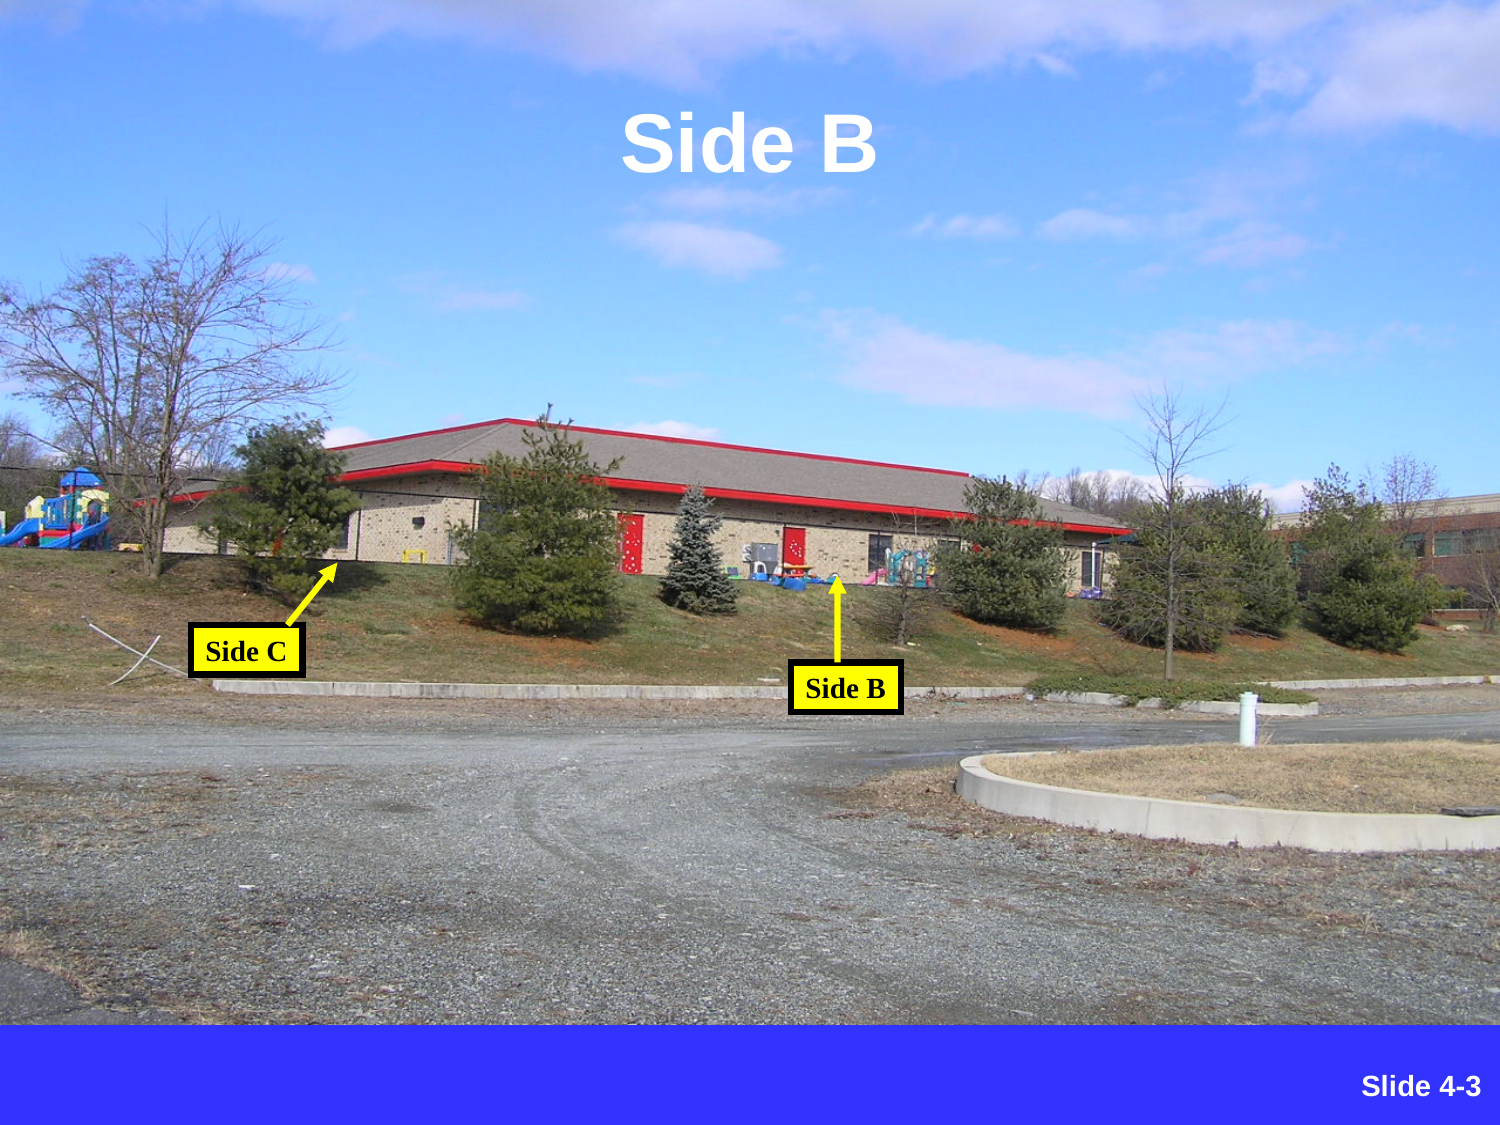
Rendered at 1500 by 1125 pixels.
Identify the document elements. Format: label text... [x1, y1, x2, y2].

picture [0, 0, 1500, 1026]
slide_number Slide 4-103 [1146, 1059, 1497, 1125]
